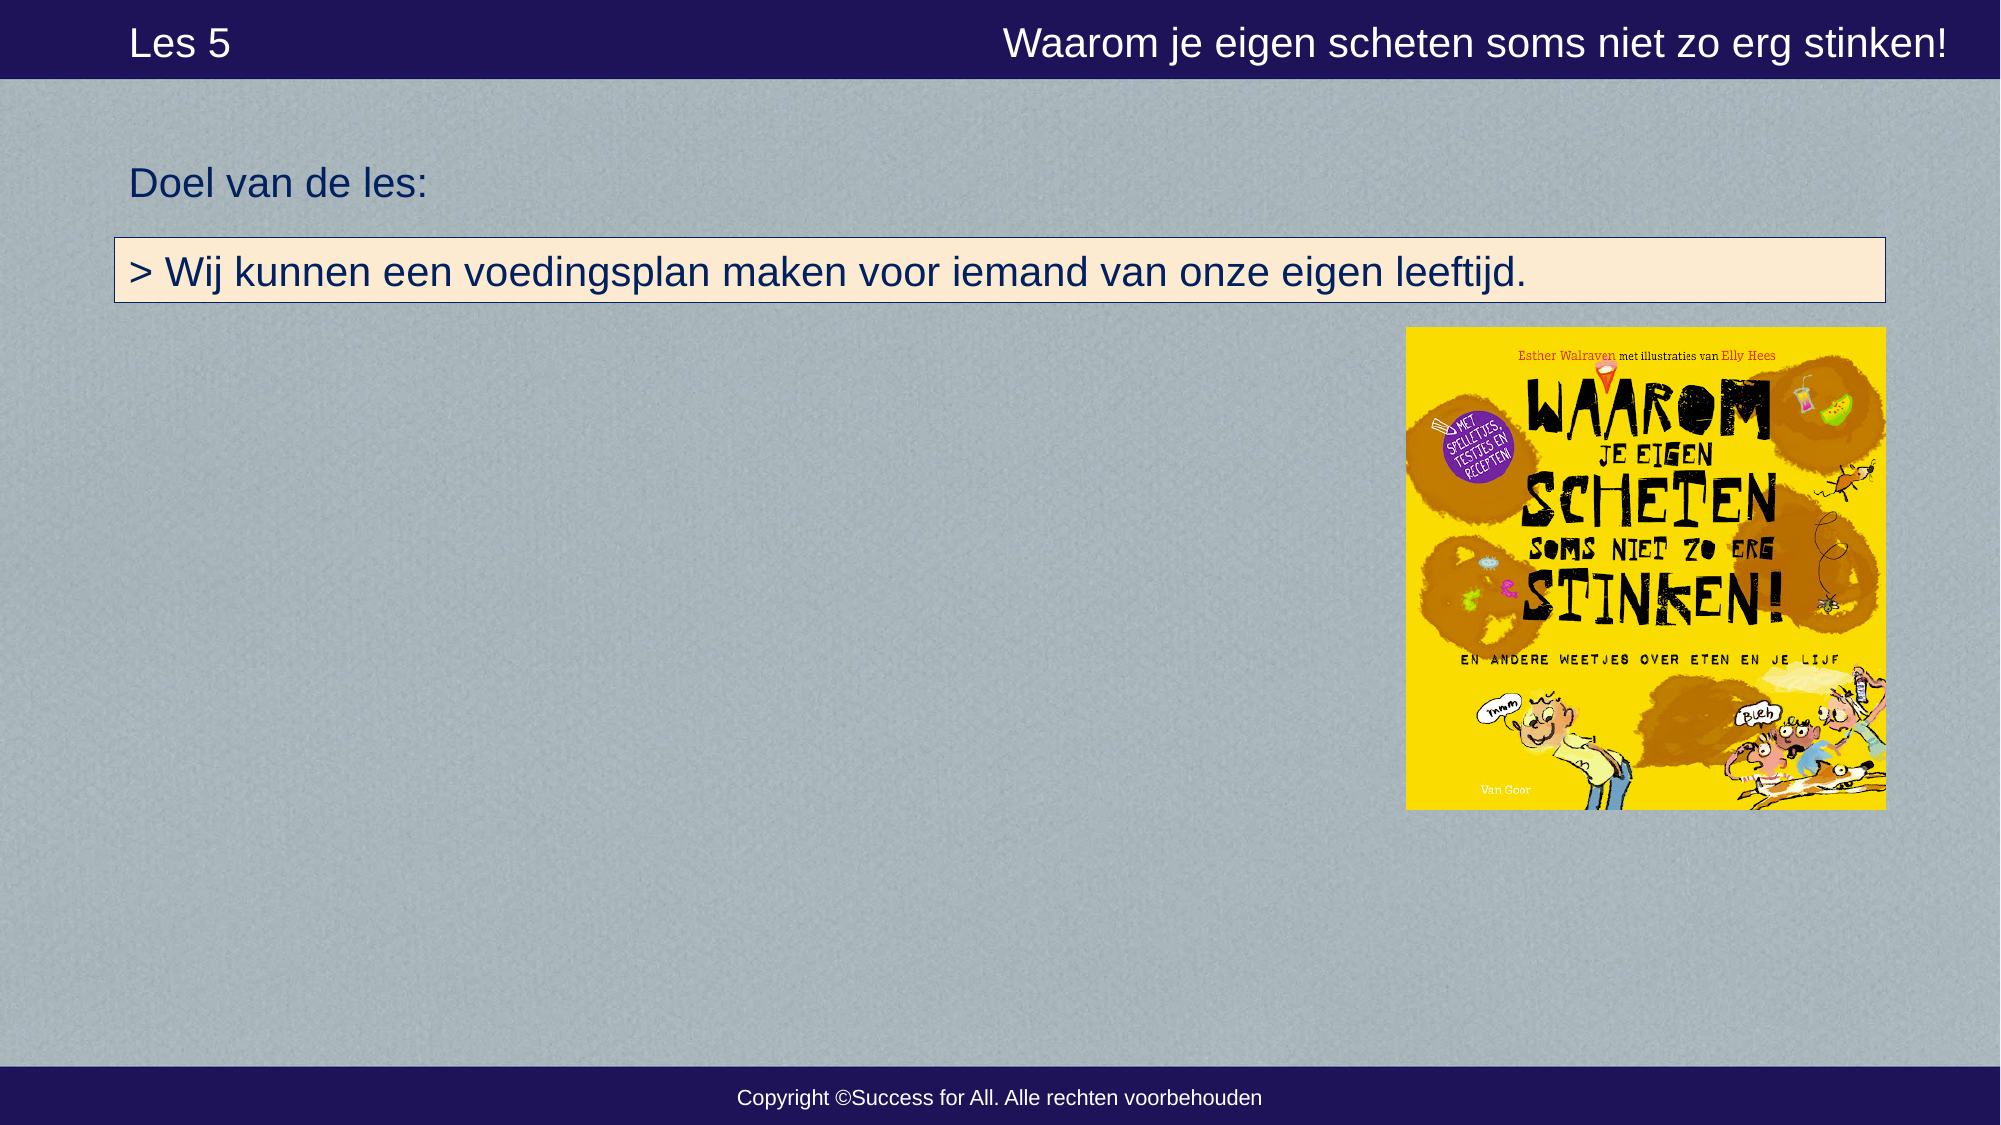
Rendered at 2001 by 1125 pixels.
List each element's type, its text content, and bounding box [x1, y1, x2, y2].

text_box Les 5 [114, 8, 354, 73]
text_box Waarom je eigen scheten soms niet zo erg stinken! [786, 8, 1963, 73]
picture [0, 0, 2001, 1125]
text_box Doel van de les: [113, 148, 1635, 214]
text_box Copyright ©Success for All. Alle rechten voorbehouden [0, 1076, 2000, 1125]
text_box > Wij kunnen een voedingsplan maken voor iemand van onze eigen leeftijd. [114, 237, 1886, 303]
